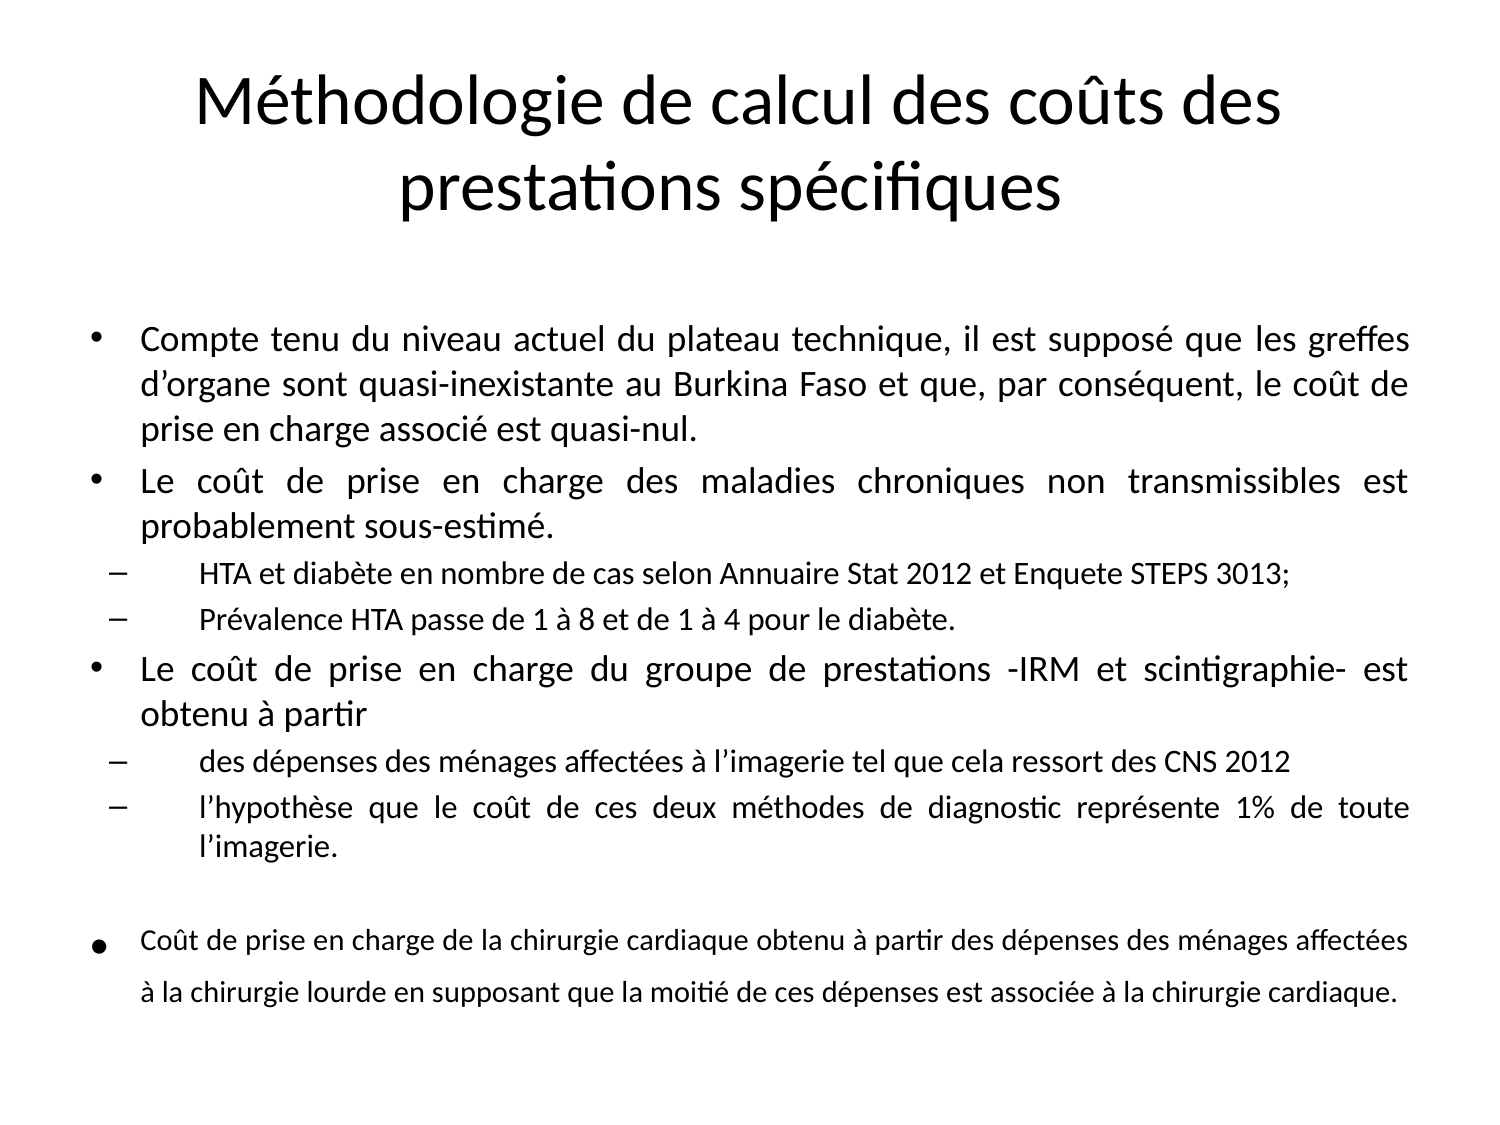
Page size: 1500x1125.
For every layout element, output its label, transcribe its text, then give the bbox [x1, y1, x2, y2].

list Compte tenu du niveau actuel du plateau technique, il est supposé que les greffes d’organe sont quasi-inexistante au Burkina Faso et que, par conséquent, le coût de prise en charge associé est quasi-nul. Le coût de prise en charge des maladies chroniques non transmissibles est probablement sous-estimé. HTA et diabète en nombre de cas selon Annuaire Stat 2012 et Enquete STEPS 3013; Prévalence HTA passe de 1 à 8 et de 1 à 4 pour le diabète. Le coût de prise en charge du groupe de prestations -IRM et scintigraphie- est obtenu à partir des dépenses des ménages affectées à l’imagerie tel que cela ressort des CNS 2012 l’hypothèse que le coût de ces deux méthodes de diagnostic représente 1% de toute l’imagerie. Coût de prise en charge de la chirurgie cardiaque obtenu à partir des dépenses des ménages affectées à la chirurgie lourde en supposant que la moitié de ces dépenses est associée à la chirurgie cardiaque. [75, 262, 1425, 1071]
title Méthodologie de calcul des coûts des prestations spécifiques [53, 45, 1425, 233]
